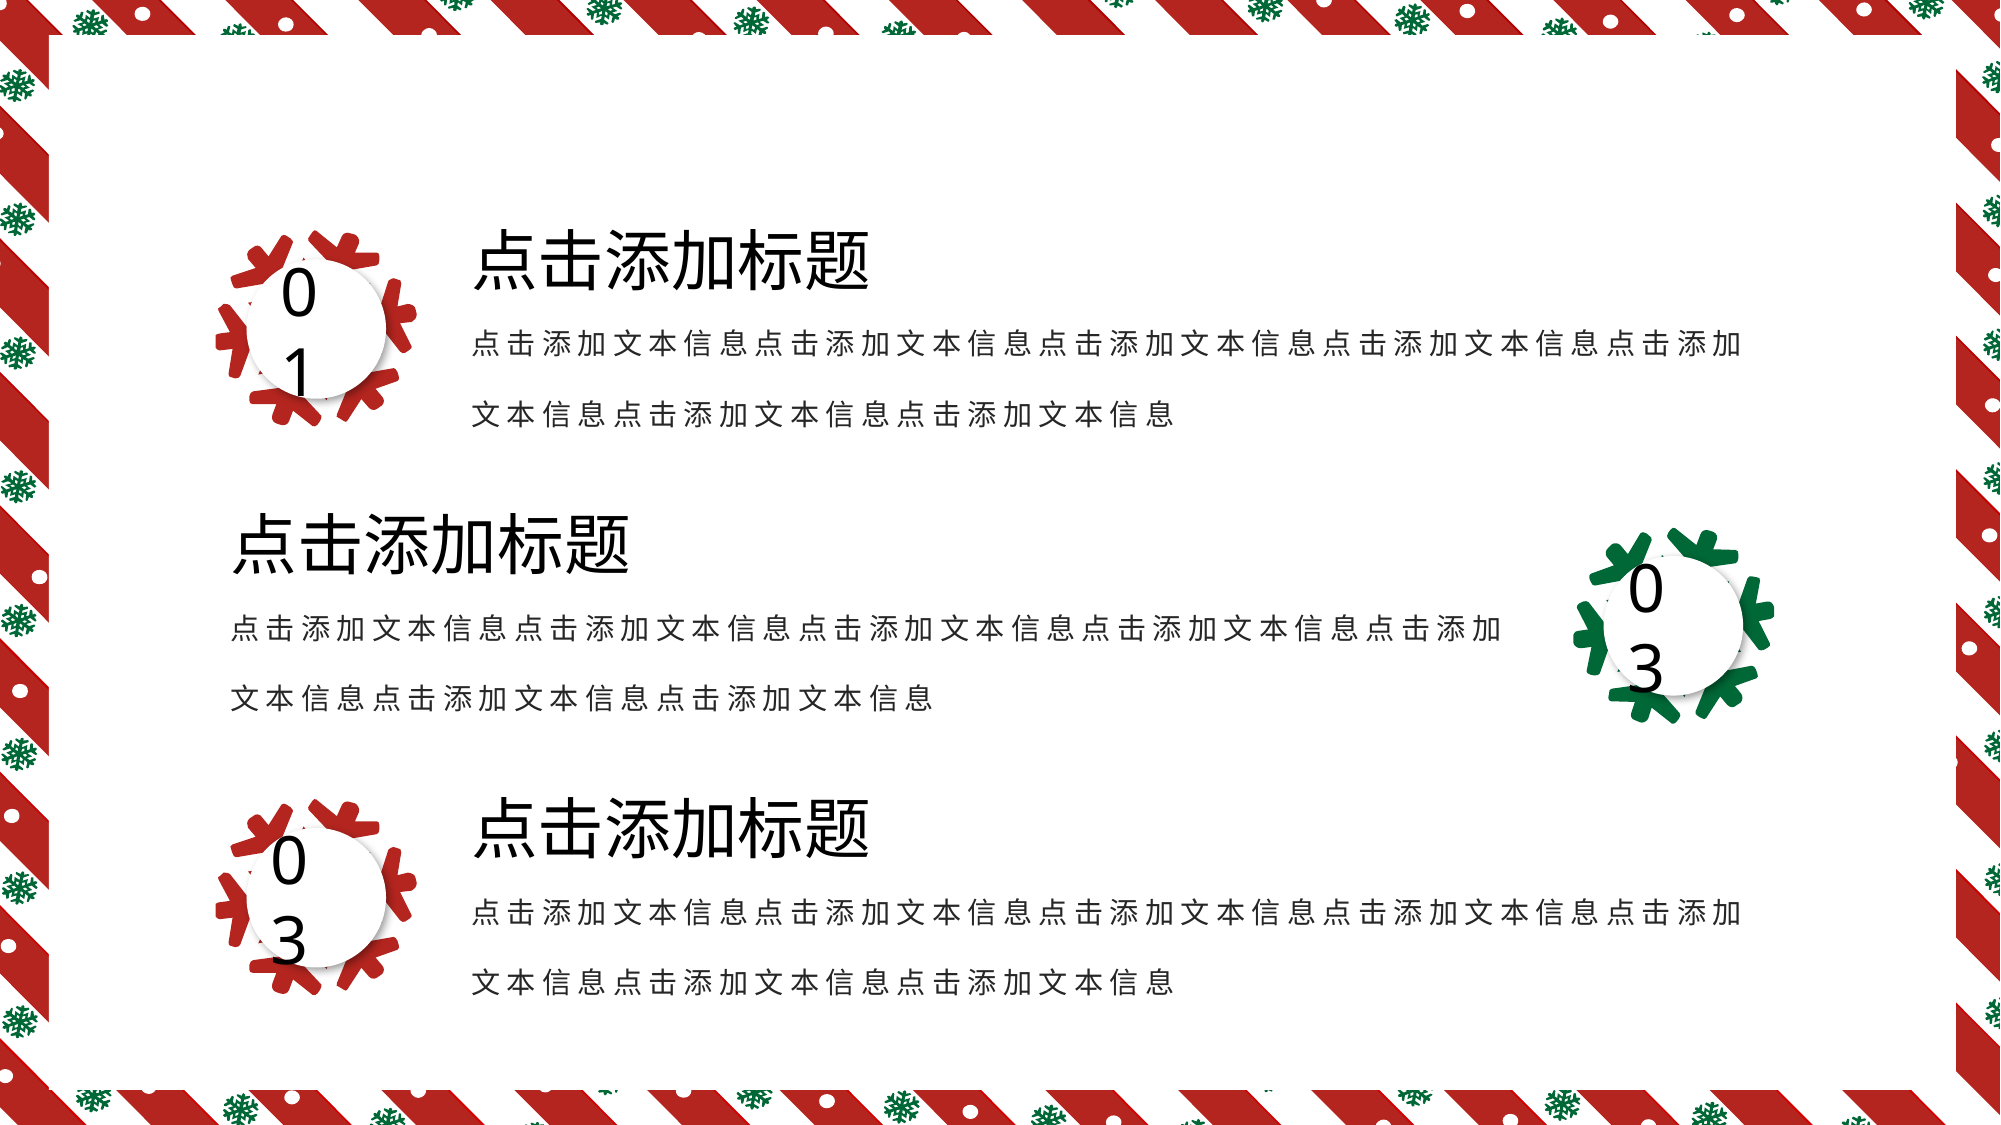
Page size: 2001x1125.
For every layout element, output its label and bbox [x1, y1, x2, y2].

text_box [215, 495, 1774, 725]
text_box [215, 211, 1785, 440]
text_box [215, 779, 1785, 1009]
